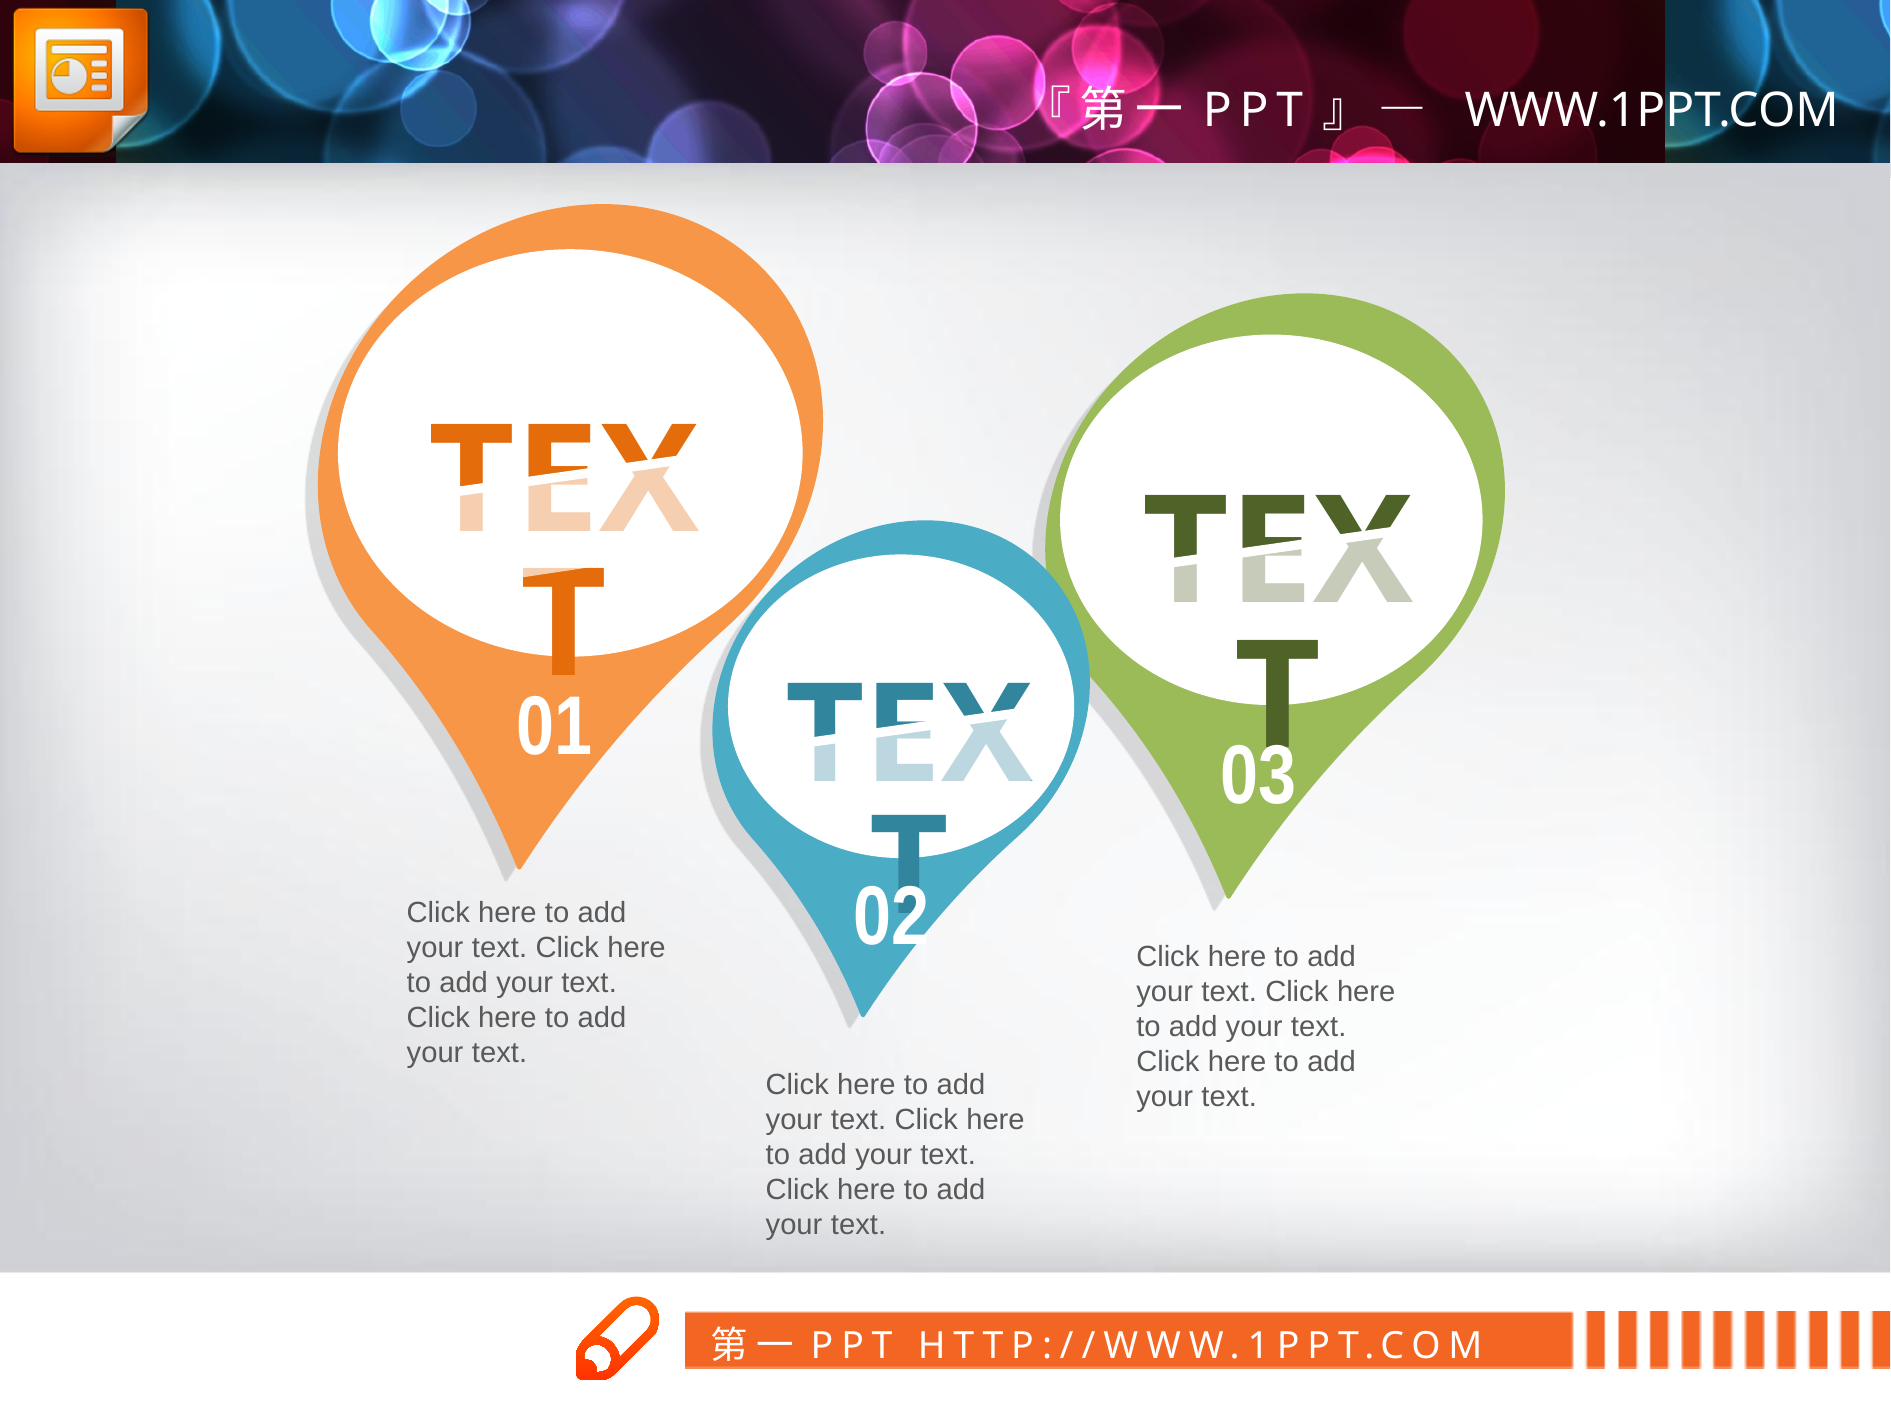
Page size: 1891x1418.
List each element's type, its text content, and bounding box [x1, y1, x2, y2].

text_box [703, 533, 1099, 880]
text_box Click here to add your text. Click here to add your text. Click here to add your text. [387, 884, 698, 1078]
picture [0, 0, 1891, 1275]
text_box 01 [466, 693, 643, 780]
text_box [1034, 308, 1516, 731]
text_box Click here to add your text. Click here to add your text. Click here to add your text. [746, 1056, 1057, 1250]
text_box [305, 220, 835, 685]
text_box 03 [1170, 739, 1347, 830]
picture [685, 1311, 1891, 1369]
text_box Click here to add your text. Click here to add your text. Click here to add your text. [1117, 928, 1428, 1122]
text_box 02 [803, 886, 980, 970]
